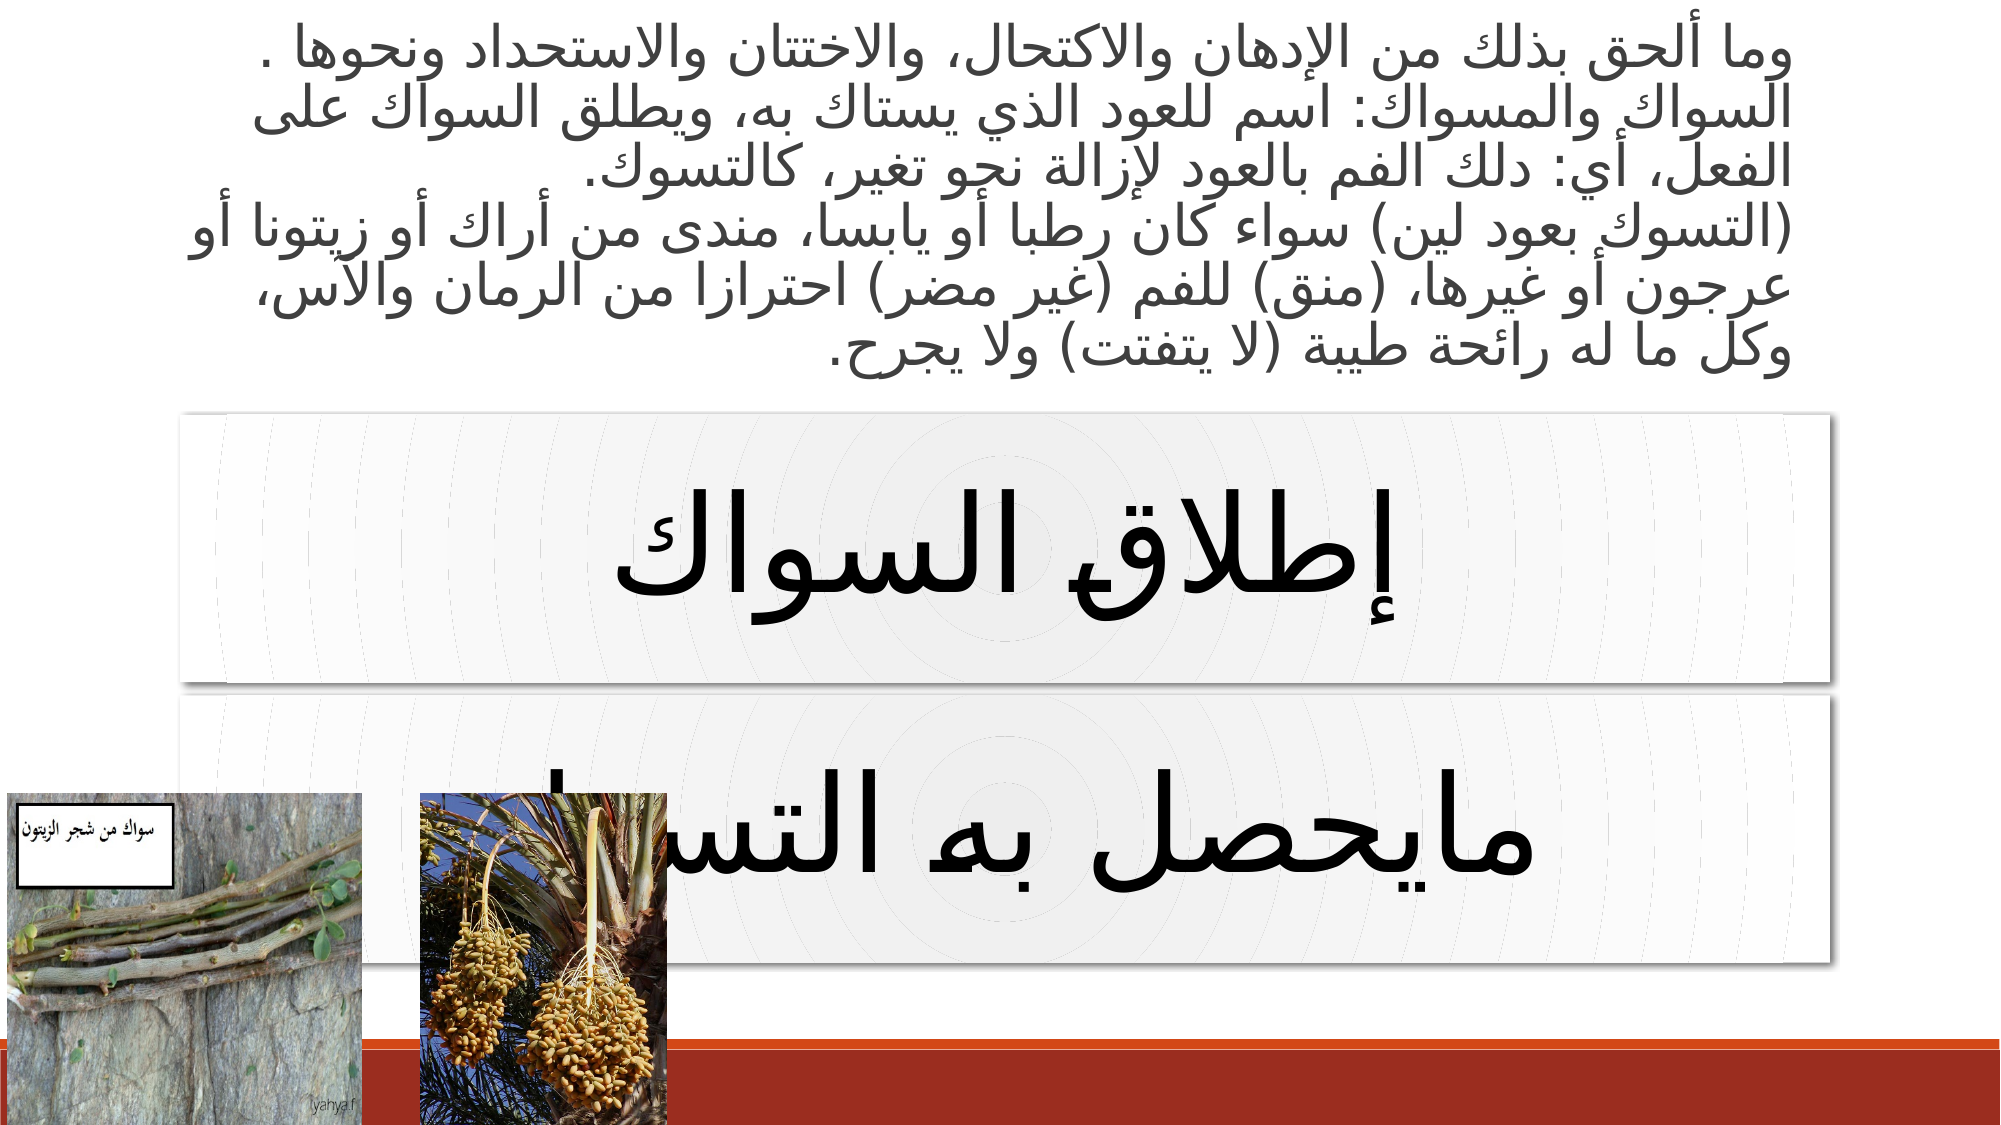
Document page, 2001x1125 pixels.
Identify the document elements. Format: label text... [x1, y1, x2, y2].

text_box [179, 414, 1831, 964]
picture [419, 793, 668, 1125]
title وما ألحق بذلك من الإدهان والاكتحال، والاختتان والاستحداد ونحوها . السواك والمسواك: اسم للعود الذي يستاك به، ويطلق السواك على الفعل، أي: دلك الفم بالعود لإزالة نحو تغير، كالتسوك. (التسوك بعود لين) سواء كان رطبا أو يابسا، مندى من أراك أو زيتونا أو عرجون أو غيرها، (منق) للفم (غير مضر) احترازا من الرمان والآس، وكل ما له رائحة طيبة (لا يتفتت) ولا يجرح. [161, 53, 1810, 385]
picture [6, 793, 363, 1125]
